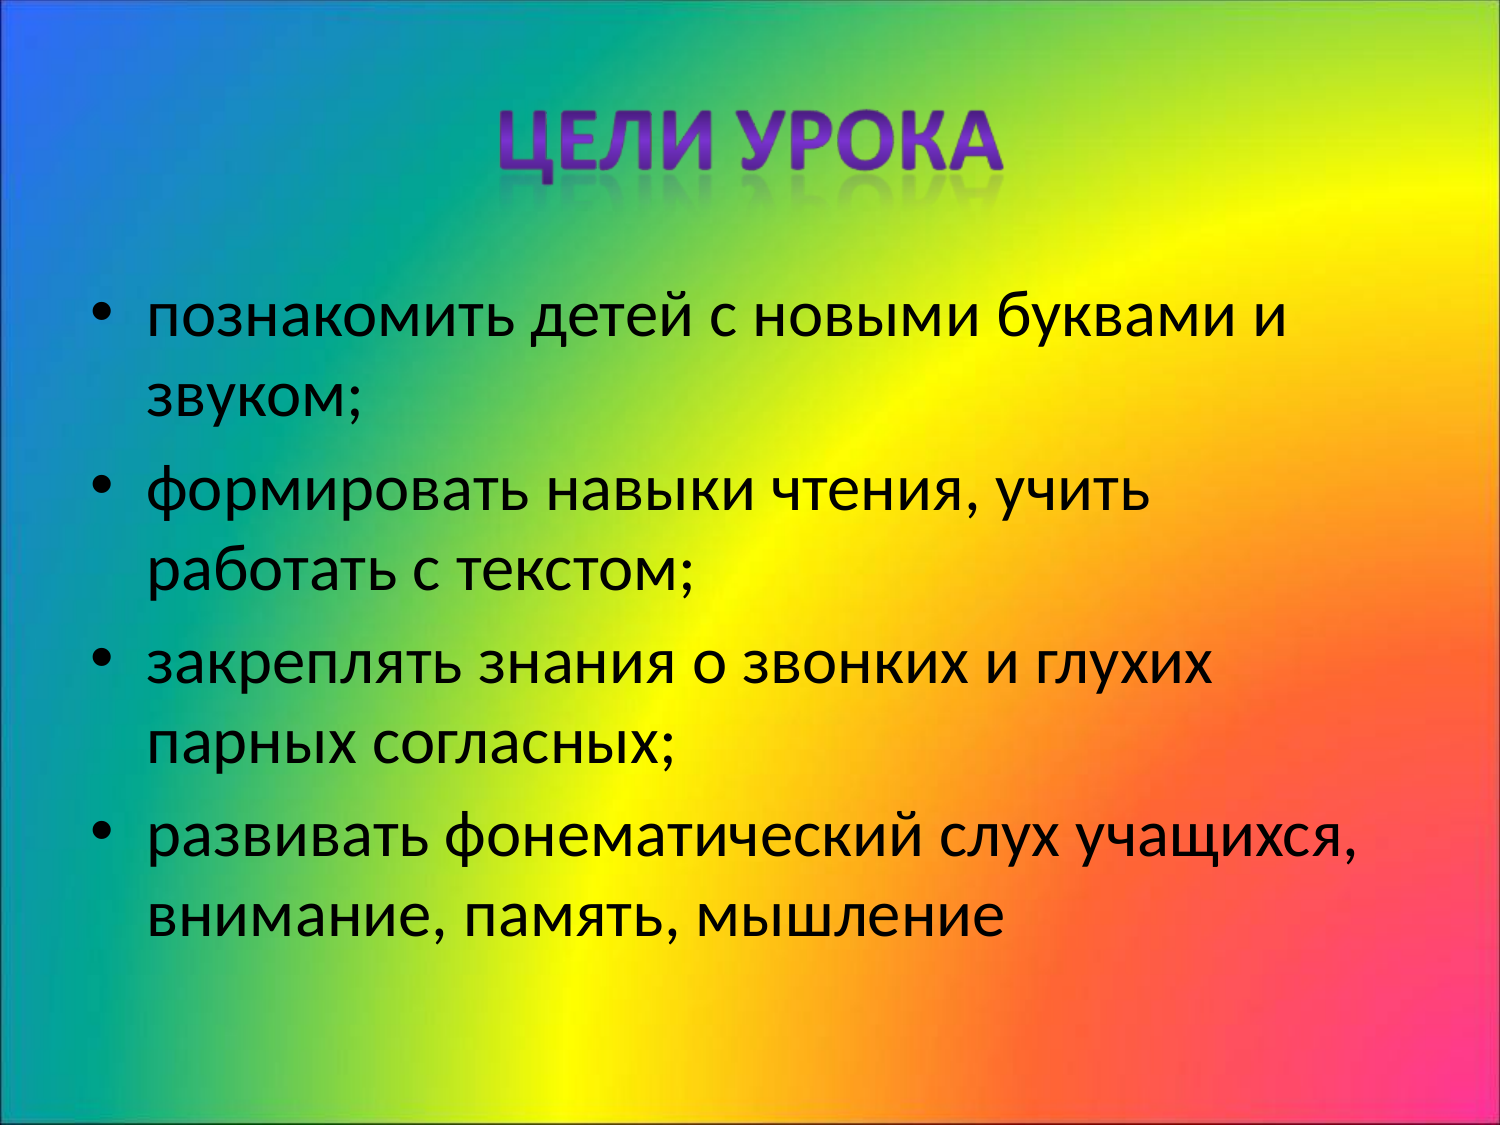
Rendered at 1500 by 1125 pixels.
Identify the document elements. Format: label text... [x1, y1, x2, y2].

list познакомить детей с новыми буквами и звуком; формировать навыки чтения, учить работать с текстом; закреплять знания о звонких и глухих парных согласных; развивать фонематический слух учащихся, внимание, память, мышление [74, 299, 1426, 1006]
picture [0, 0, 1500, 1125]
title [73, 43, 1427, 293]
